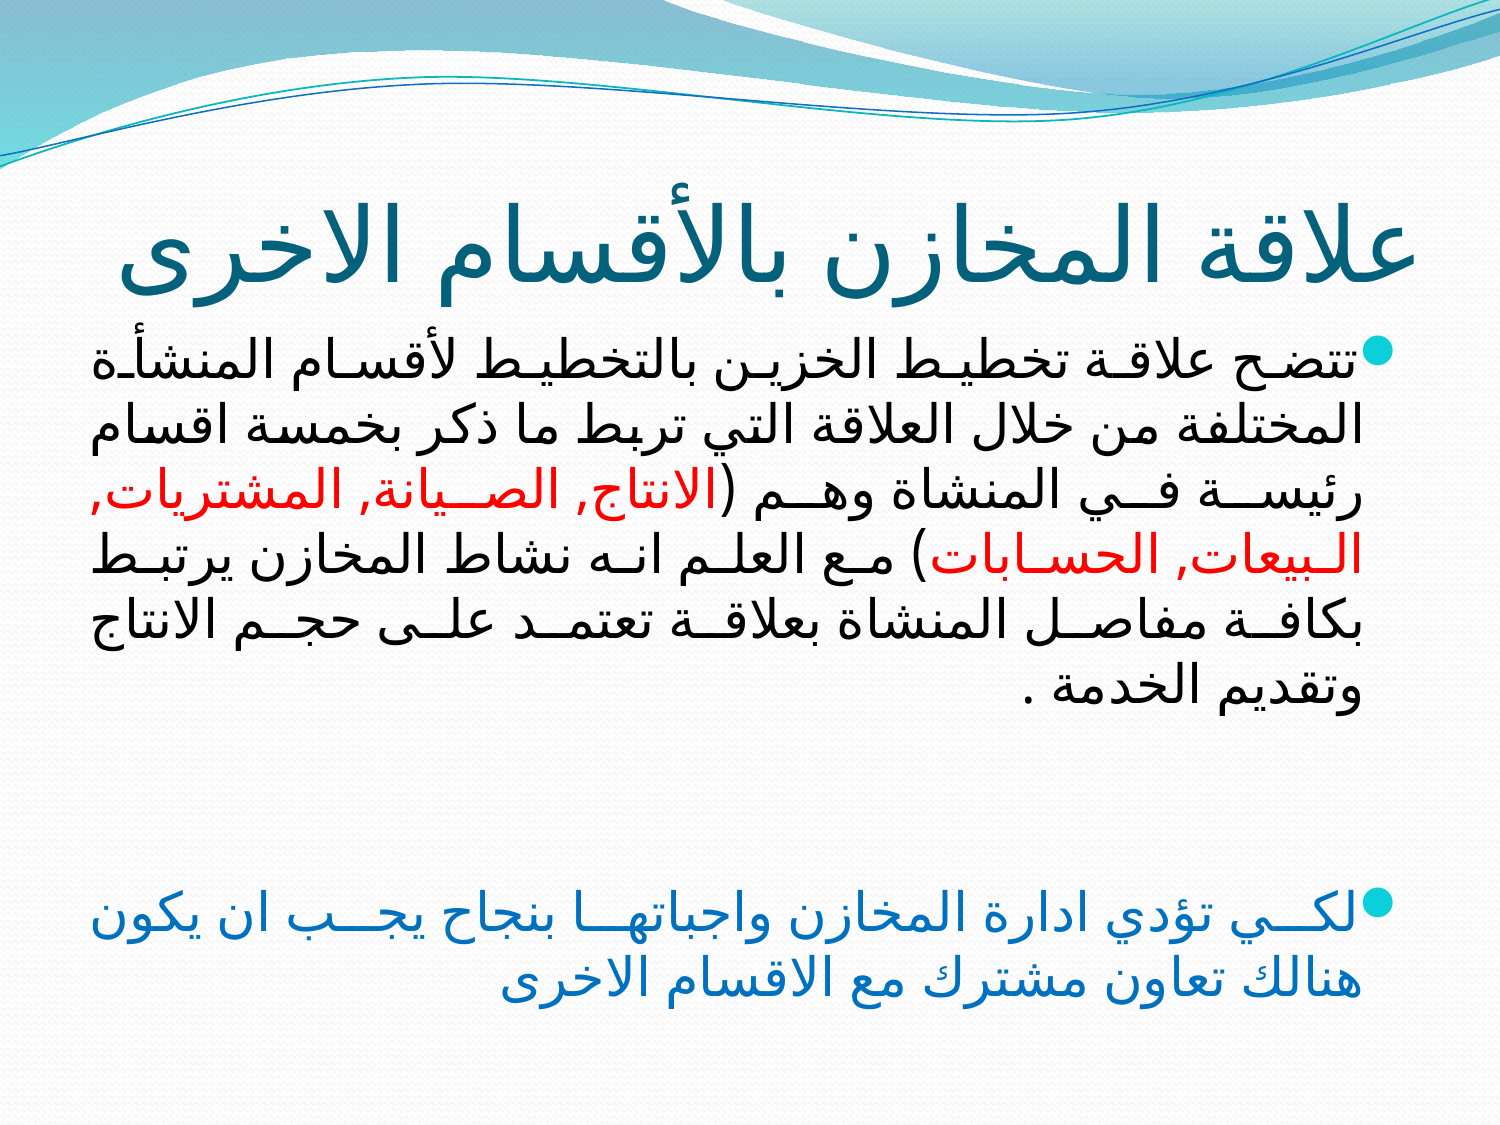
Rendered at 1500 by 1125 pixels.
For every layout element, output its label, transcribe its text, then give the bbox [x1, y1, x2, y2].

title علاقة المخازن بالأقسام الاخرى [75, 115, 1425, 303]
list تتضح علاقة تخطيط الخزين بالتخطيط لأقسام المنشأة المختلفة من خلال العلاقة التي تربط ما ذكر بخمسة اقسام رئيسة في المنشاة وهم (الانتاج, الصيانة, المشتريات, البيعات, الحسابات) مع العلم انه نشاط المخازن يرتبط بكافة مفاصل المنشاة بعلاقة تعتمد على حجم الانتاج وتقديم الخدمة . لكي تؤدي ادارة المخازن واجباتها بنجاح يجب ان يكون هنالك تعاون مشترك مع الاقسام الاخرى [75, 317, 1425, 1038]
